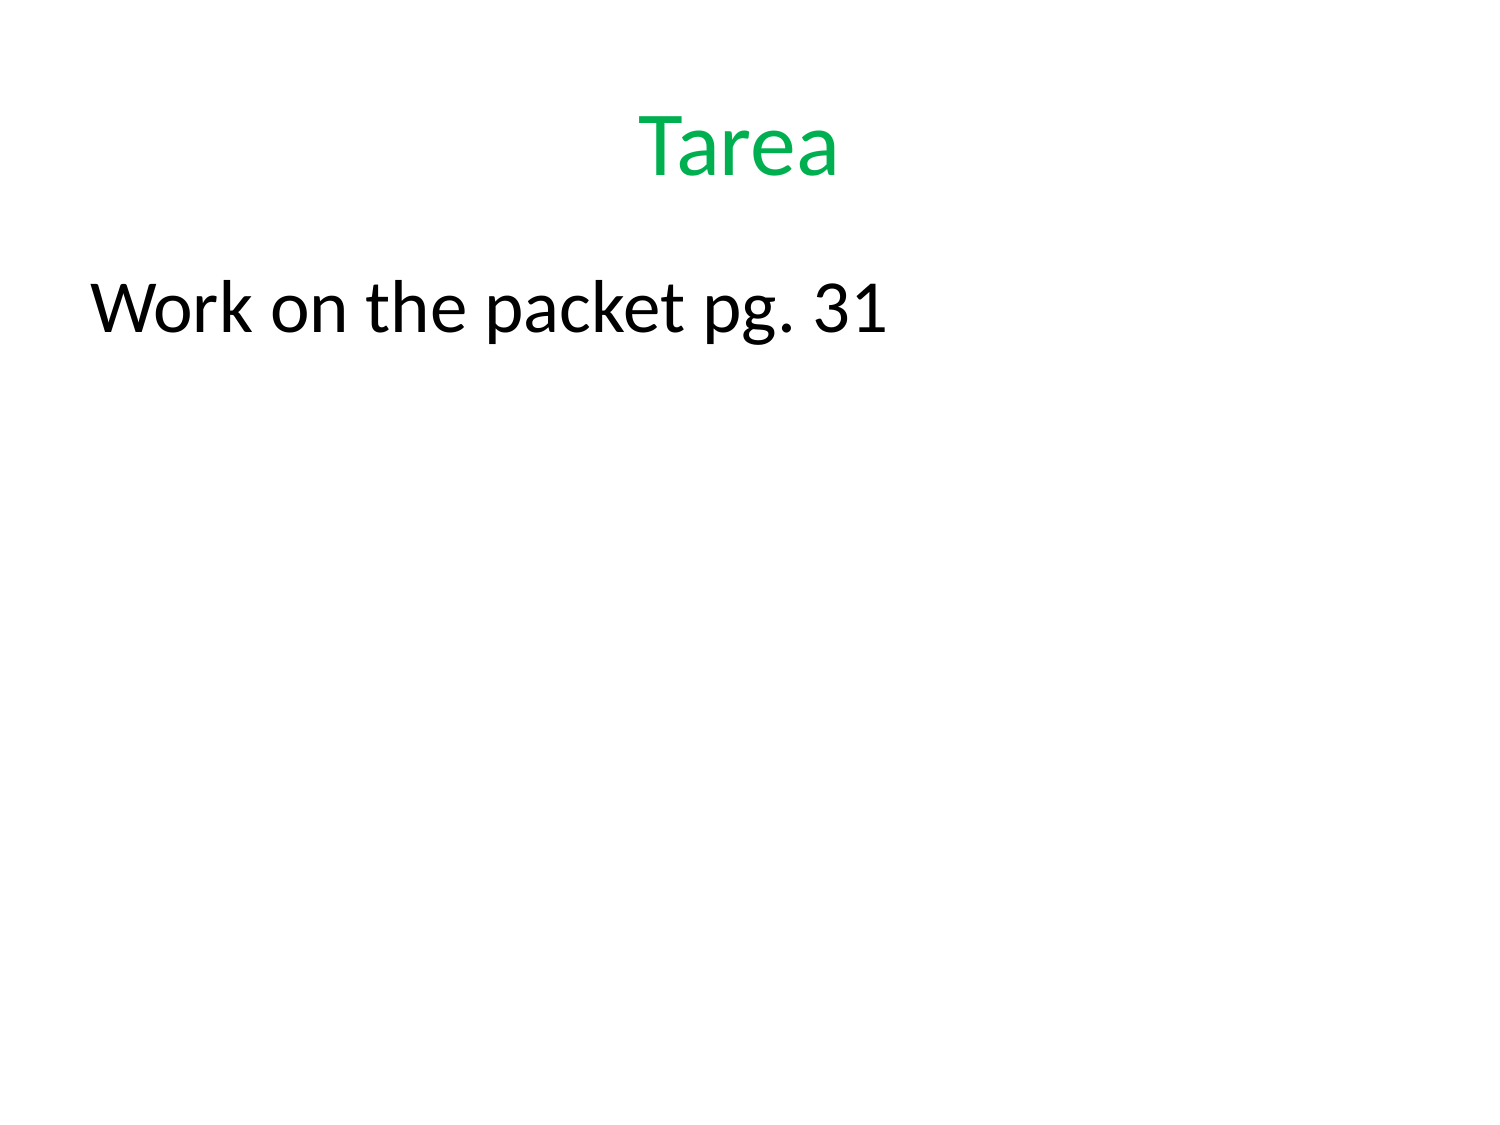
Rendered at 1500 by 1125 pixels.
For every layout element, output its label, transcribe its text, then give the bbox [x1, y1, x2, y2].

list Work on the packet pg. 31 [75, 249, 1425, 993]
title Tarea [75, 45, 1425, 233]
